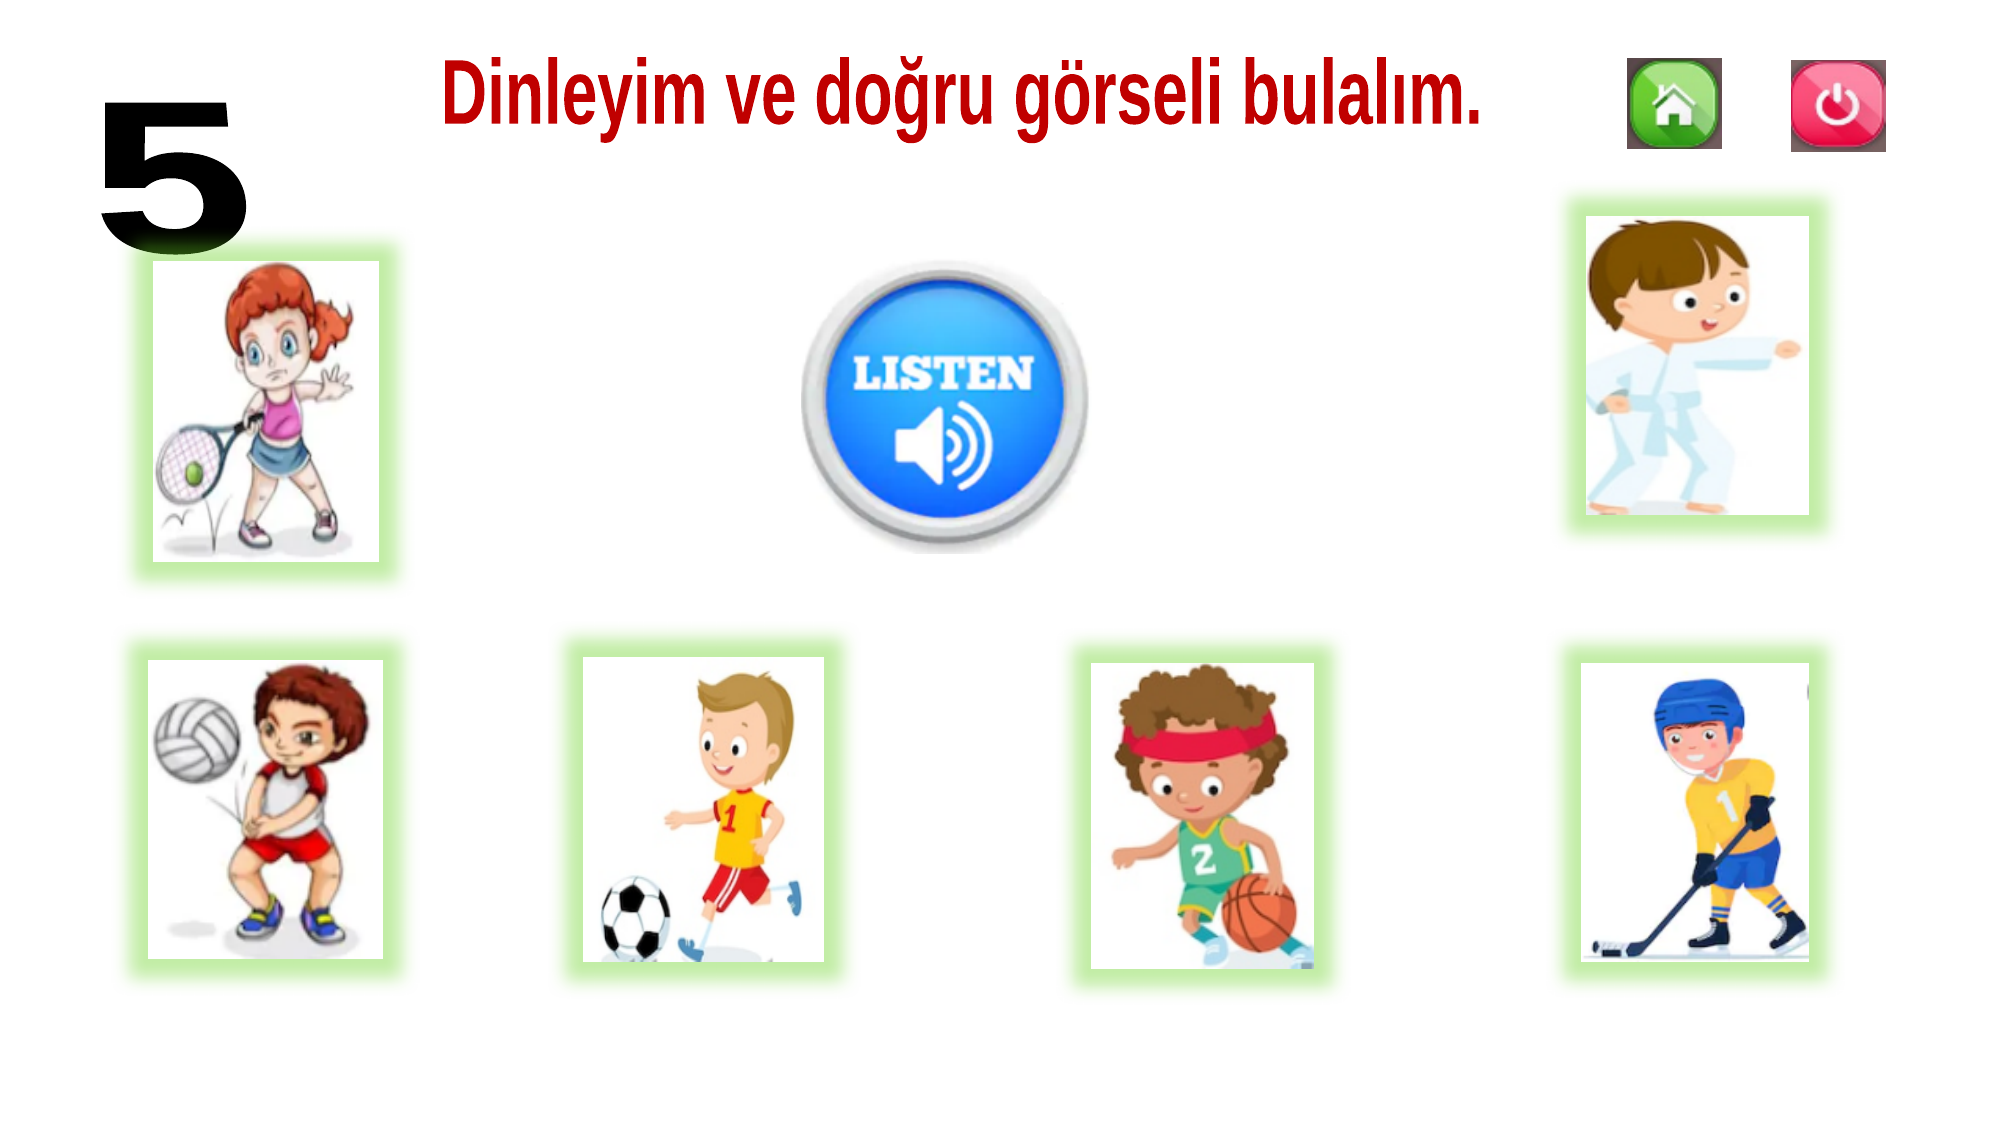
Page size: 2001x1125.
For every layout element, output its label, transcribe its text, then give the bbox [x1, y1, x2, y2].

picture [1791, 60, 1886, 152]
text_box 5 [101, 102, 247, 244]
picture [1091, 663, 1314, 969]
picture [153, 261, 379, 562]
picture [1627, 58, 1722, 149]
picture [583, 657, 824, 963]
picture [1586, 216, 1809, 515]
picture [800, 253, 1092, 554]
picture [148, 660, 383, 959]
picture [1581, 663, 1809, 962]
